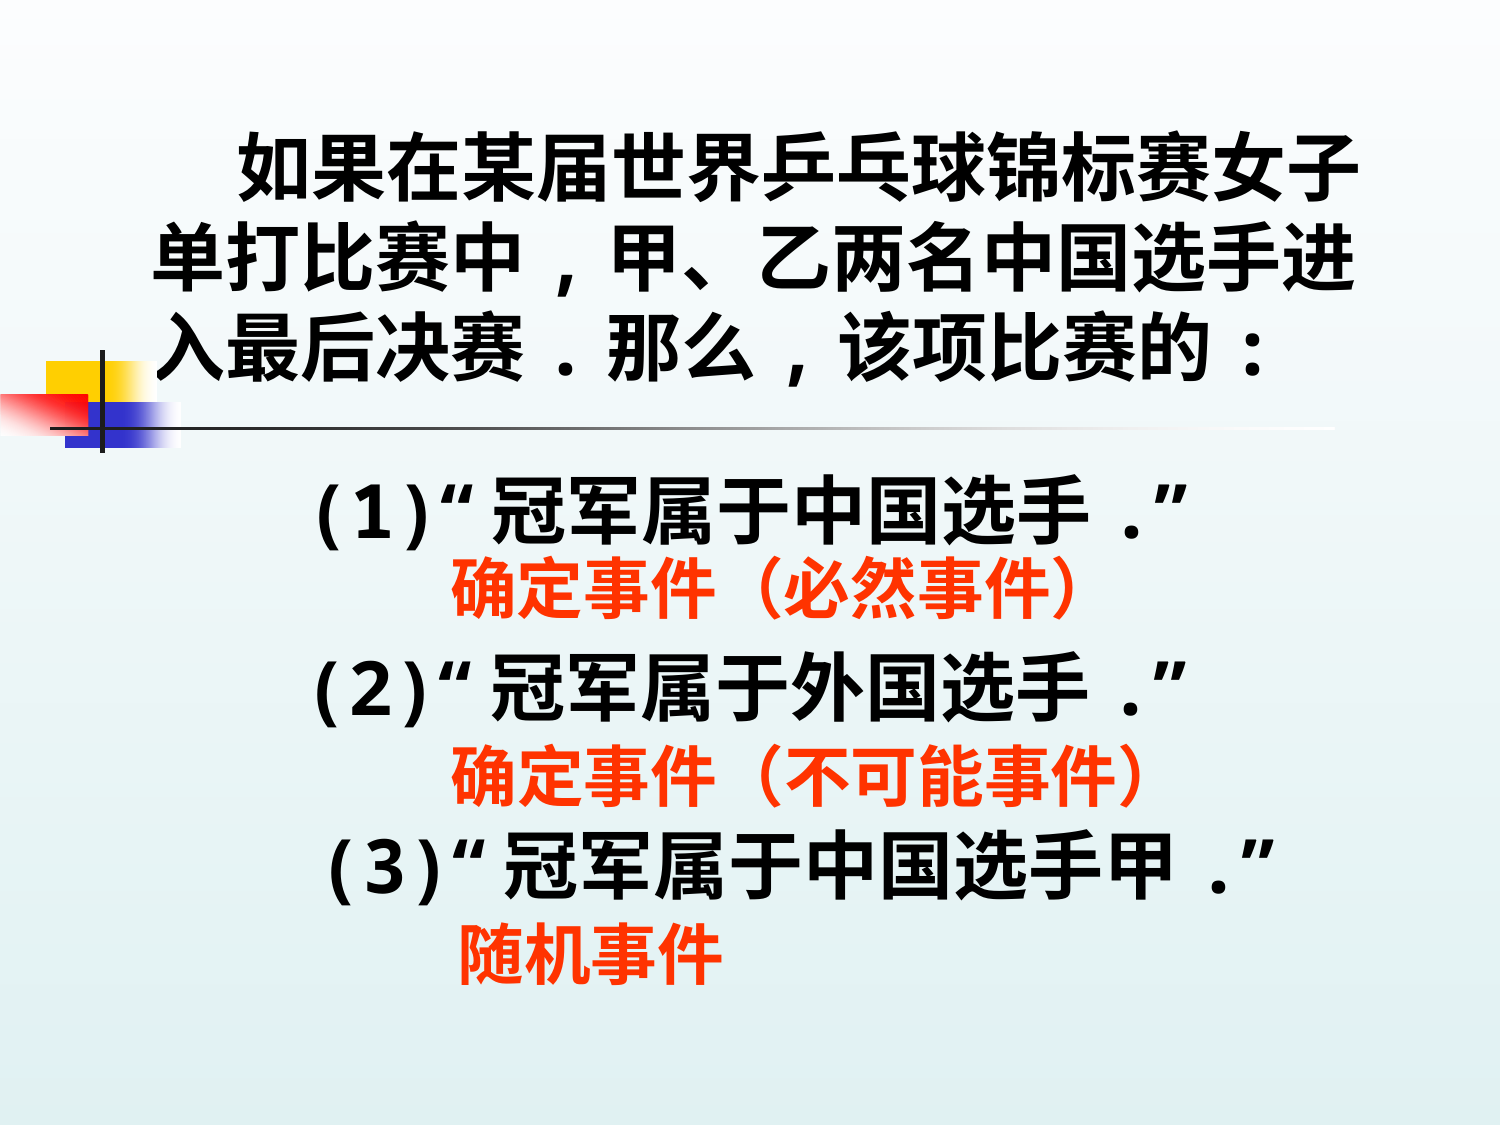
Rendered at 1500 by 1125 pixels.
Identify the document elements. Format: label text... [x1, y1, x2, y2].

text_box (2)“冠军属于外国选手.” [289, 633, 1340, 738]
text_box 如果在某届世界乒乓球锦标赛女子单打比赛中,甲、乙两名中国选手进入最后决赛.那么,该项比赛的: [135, 113, 1399, 399]
picture [0, 349, 1338, 455]
text_box 确定事件（必然事件） [435, 538, 1152, 633]
text_box (1)“冠军属于中国选手.” [290, 456, 1341, 561]
text_box 确定事件（不可能事件） [435, 738, 1235, 811]
text_box (3)“冠军属于中国选手甲.” [302, 811, 1353, 1007]
